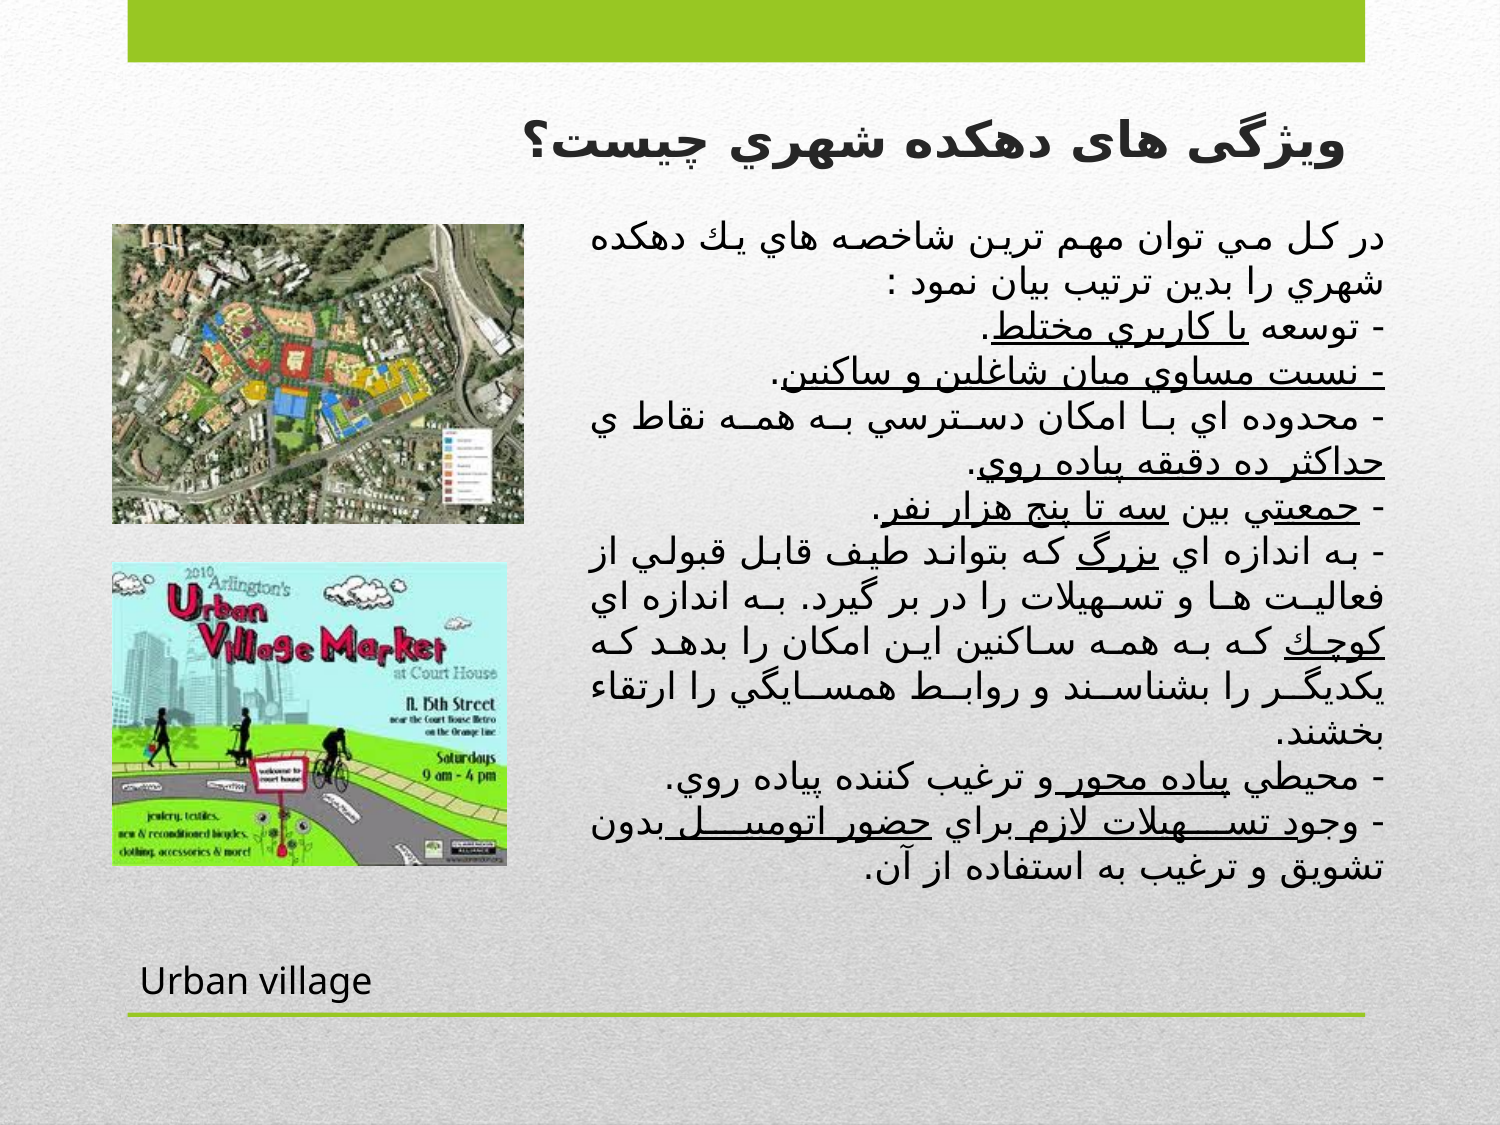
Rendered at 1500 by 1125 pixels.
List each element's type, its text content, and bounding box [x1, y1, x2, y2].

title ویژگی های دهكده شهري چيست؟ [249, 75, 1363, 175]
text_box Urban village [124, 949, 398, 1010]
picture [0, 0, 1500, 1125]
text_box در كل مي توان مهم ترين شاخصه هاي يك دهكده شهري را بدين ترتيب بيان نمود : - توسعه با كاربري مختلط. - نسبت مساوي ميان شاغلين و ساكنين. - محدوده اي با امكان دسترسي به همه نقاط ي حداكثر ده دقيقه پياده روي. - جمعيتي بين سه تا پنج هزار نفر. - به اندازه اي بزرگ كه بتواند طيف قابل قبولي از فعاليت ها و تسهيلات را در بر گيرد. به اندازه اي كوچك كه به همه ساكنين اين امكان را بدهد كه يكديگر را بشناسند و روابط همسايگي را ارتقاء بخشند. - محيطي پياده محور و ترغيب كننده پياده روي. - وجود تسهيلات لازم براي حضور اتومبيل بدون تشويق و ترغيب به استفاده از آن. [574, 212, 1400, 900]
